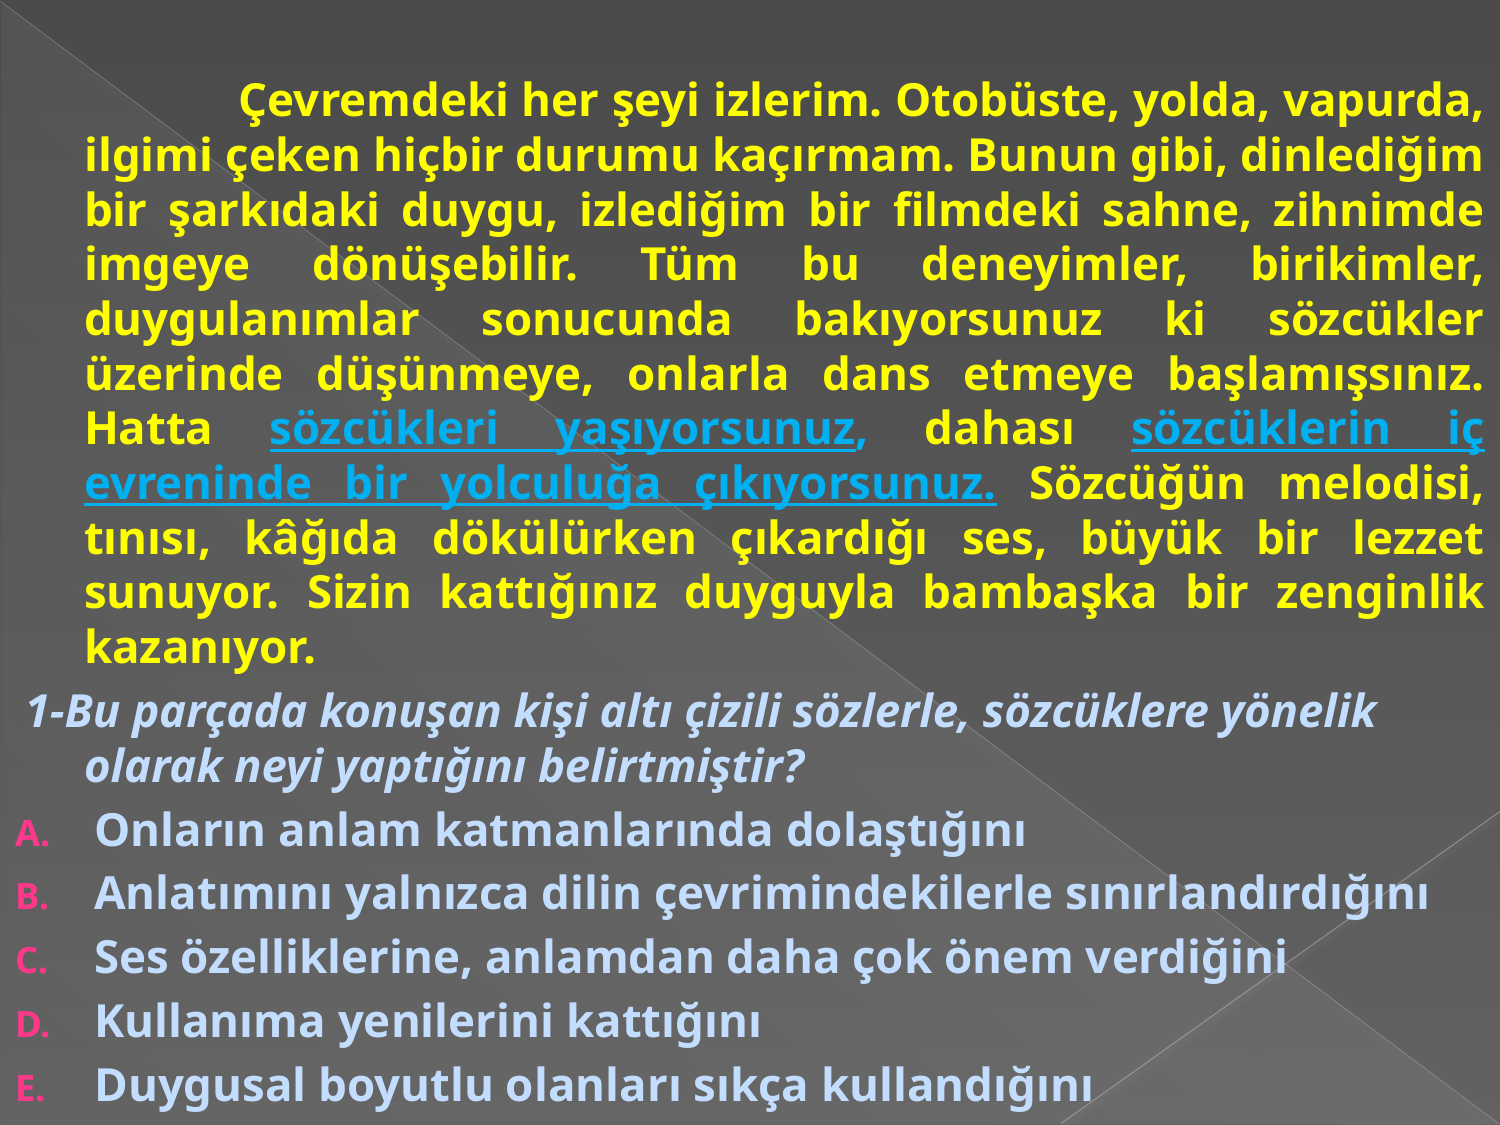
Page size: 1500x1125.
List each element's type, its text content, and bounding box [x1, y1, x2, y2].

list Çevremdeki her şeyi izlerim. Otobüste, yolda, vapurda, ilgimi çeken hiçbir durumu kaçırmam. Bunun gibi, dinlediğim bir şarkıdaki duygu, izlediğim bir filmdeki sahne, zihnimde imgeye dönüşebilir. Tüm bu deneyimler, birikimler, duygulanımlar sonucunda bakıyorsunuz ki sözcükler üzerinde düşünmeye, onlarla dans etmeye başlamışsınız. Hatta sözcükleri yaşıyorsunuz, dahası sözcüklerin iç evreninde bir yolculuğa çıkıyorsunuz. Sözcüğün melodisi, tınısı, kâğıda dökülürken çıkardığı ses, büyük bir lezzet sunuyor. Sizin kattığınız duyguyla bambaşka bir zenginlik kazanıyor. 1-Bu parçada konuşan kişi altı çizili sözlerle, sözcüklere yönelik olarak neyi yaptığını belirtmiştir? Onların anlam katmanlarında dolaştığını Anlatımını yalnızca dilin çevrimindekilerle sınırlandırdığını Ses özelliklerine, anlamdan daha çok önem verdiğini Kullanıma yenilerini kattığını Duygusal boyutlu olanları sıkça kullandığını [0, 0, 1500, 1125]
